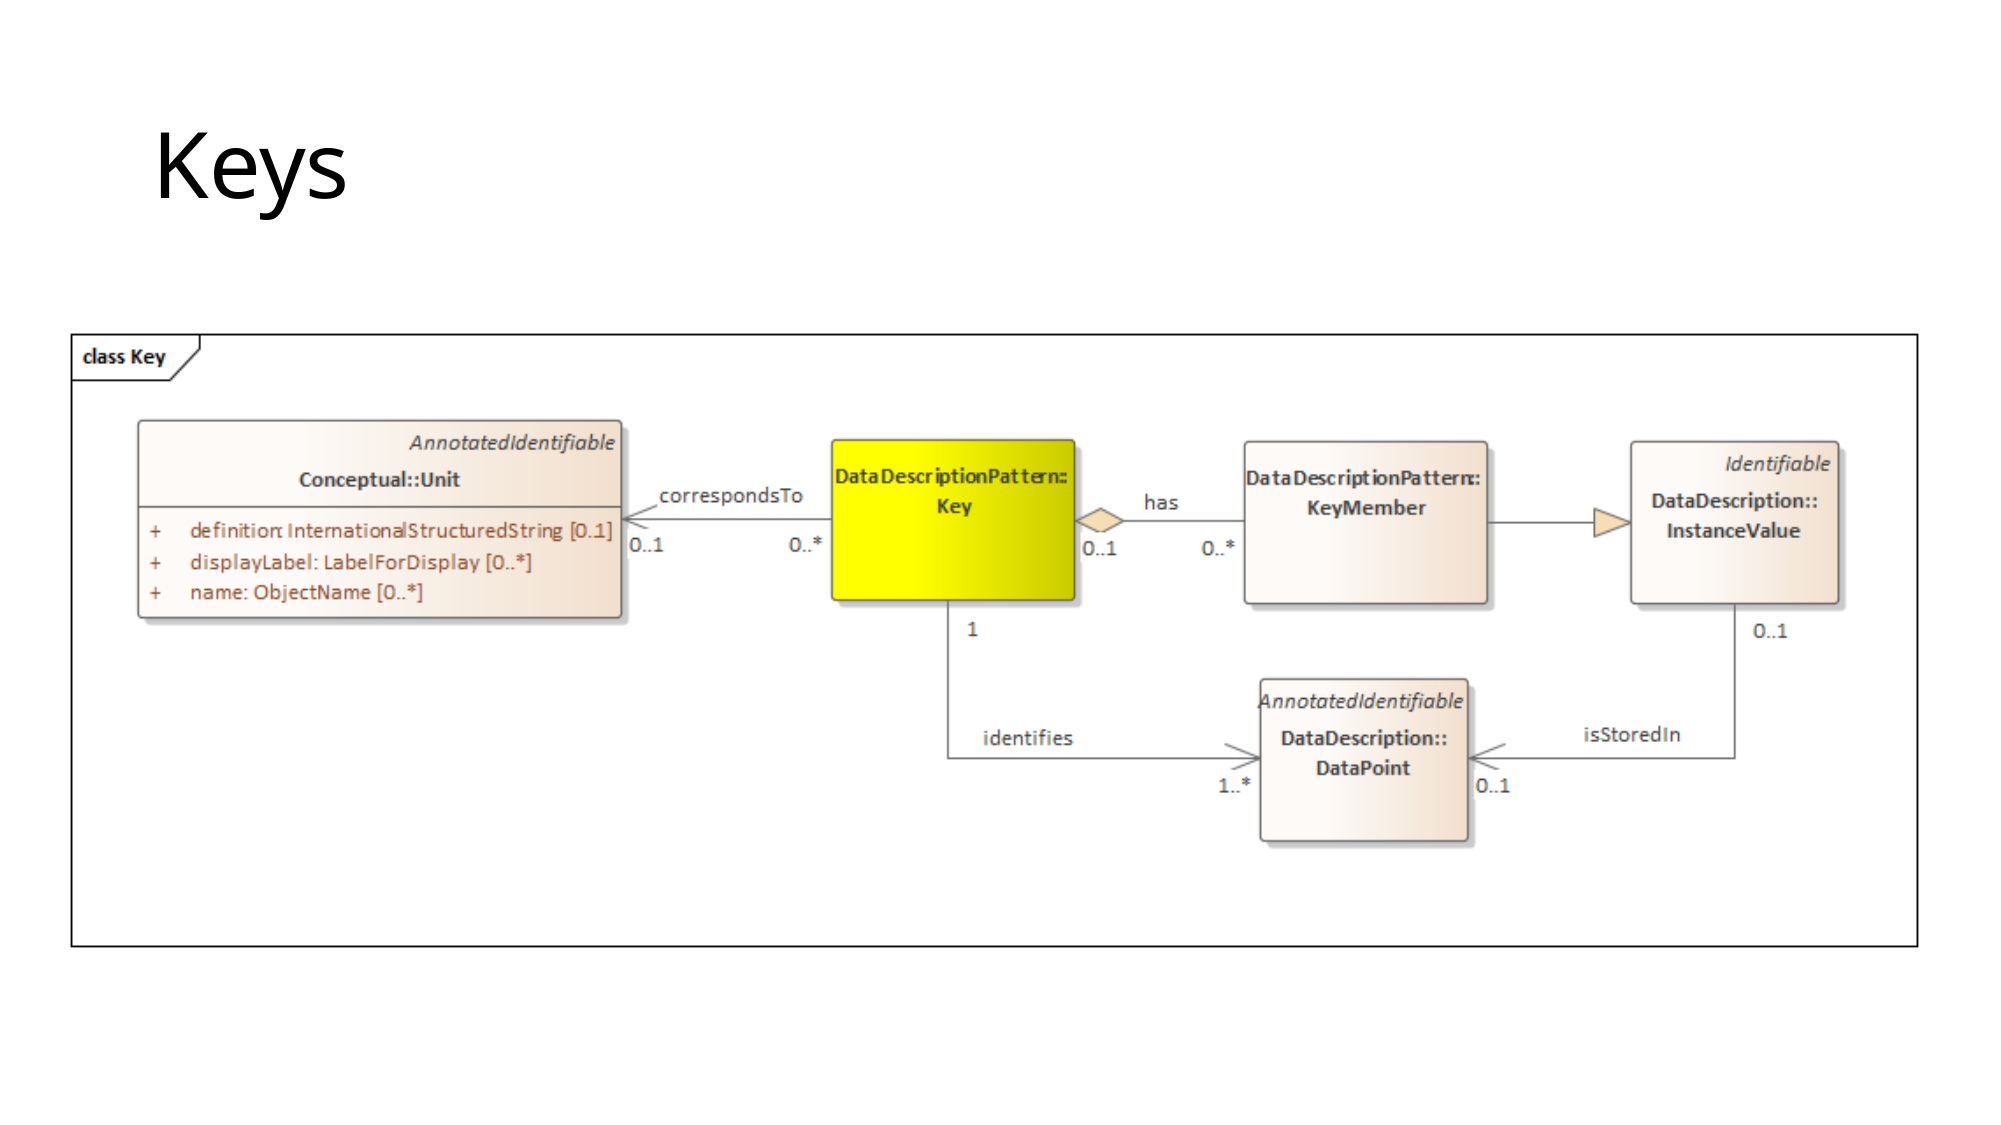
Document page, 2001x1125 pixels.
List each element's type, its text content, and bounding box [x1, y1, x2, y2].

picture [57, 320, 1931, 960]
title Keys [137, 59, 1863, 278]
